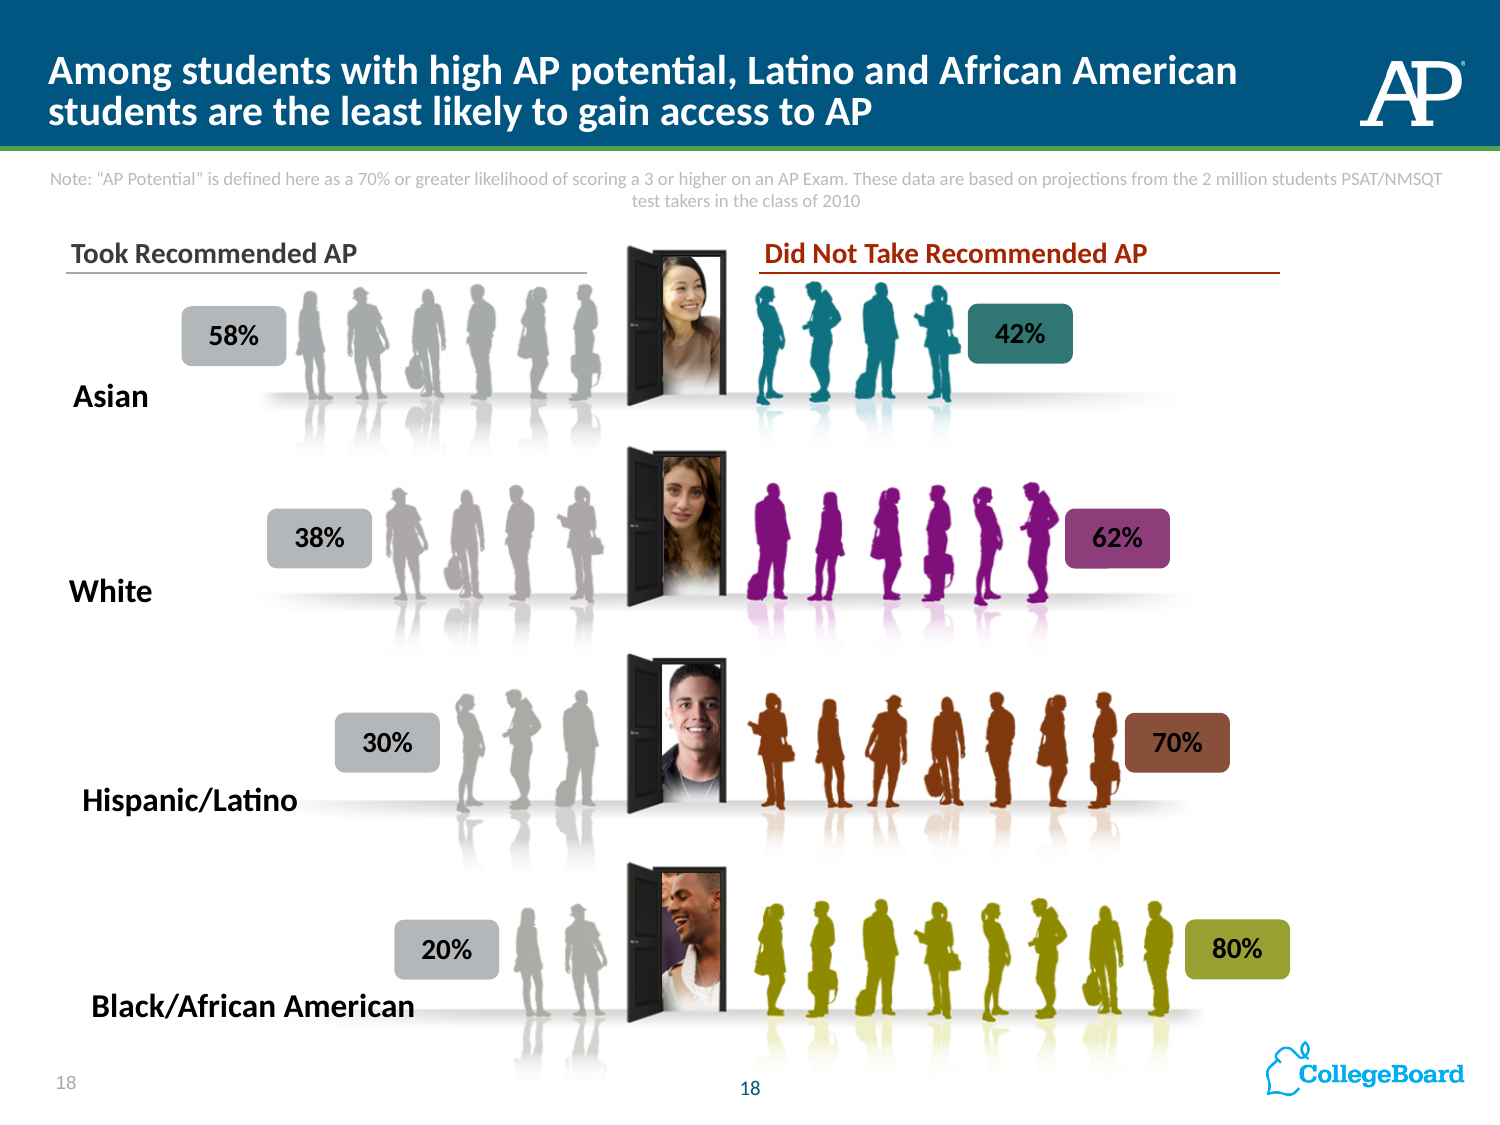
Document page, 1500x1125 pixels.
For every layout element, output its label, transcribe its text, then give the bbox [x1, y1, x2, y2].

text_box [56, 226, 1291, 278]
title Among students with high AP potential, Latino and African American students are the least likely to gain access to AP [32, 30, 1390, 141]
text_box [49, 303, 1074, 423]
picture [0, 231, 1500, 1125]
text_box Note: “AP Potential” is defined here as a 70% or greater likelihood of scoring a 3 or higher on an AP Exam. These data are based on projections from the 2 million students PSAT/NMSQT test takers in the class of 2010 [35, 159, 1457, 219]
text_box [49, 712, 1231, 827]
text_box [49, 919, 1291, 1033]
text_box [49, 508, 1171, 618]
